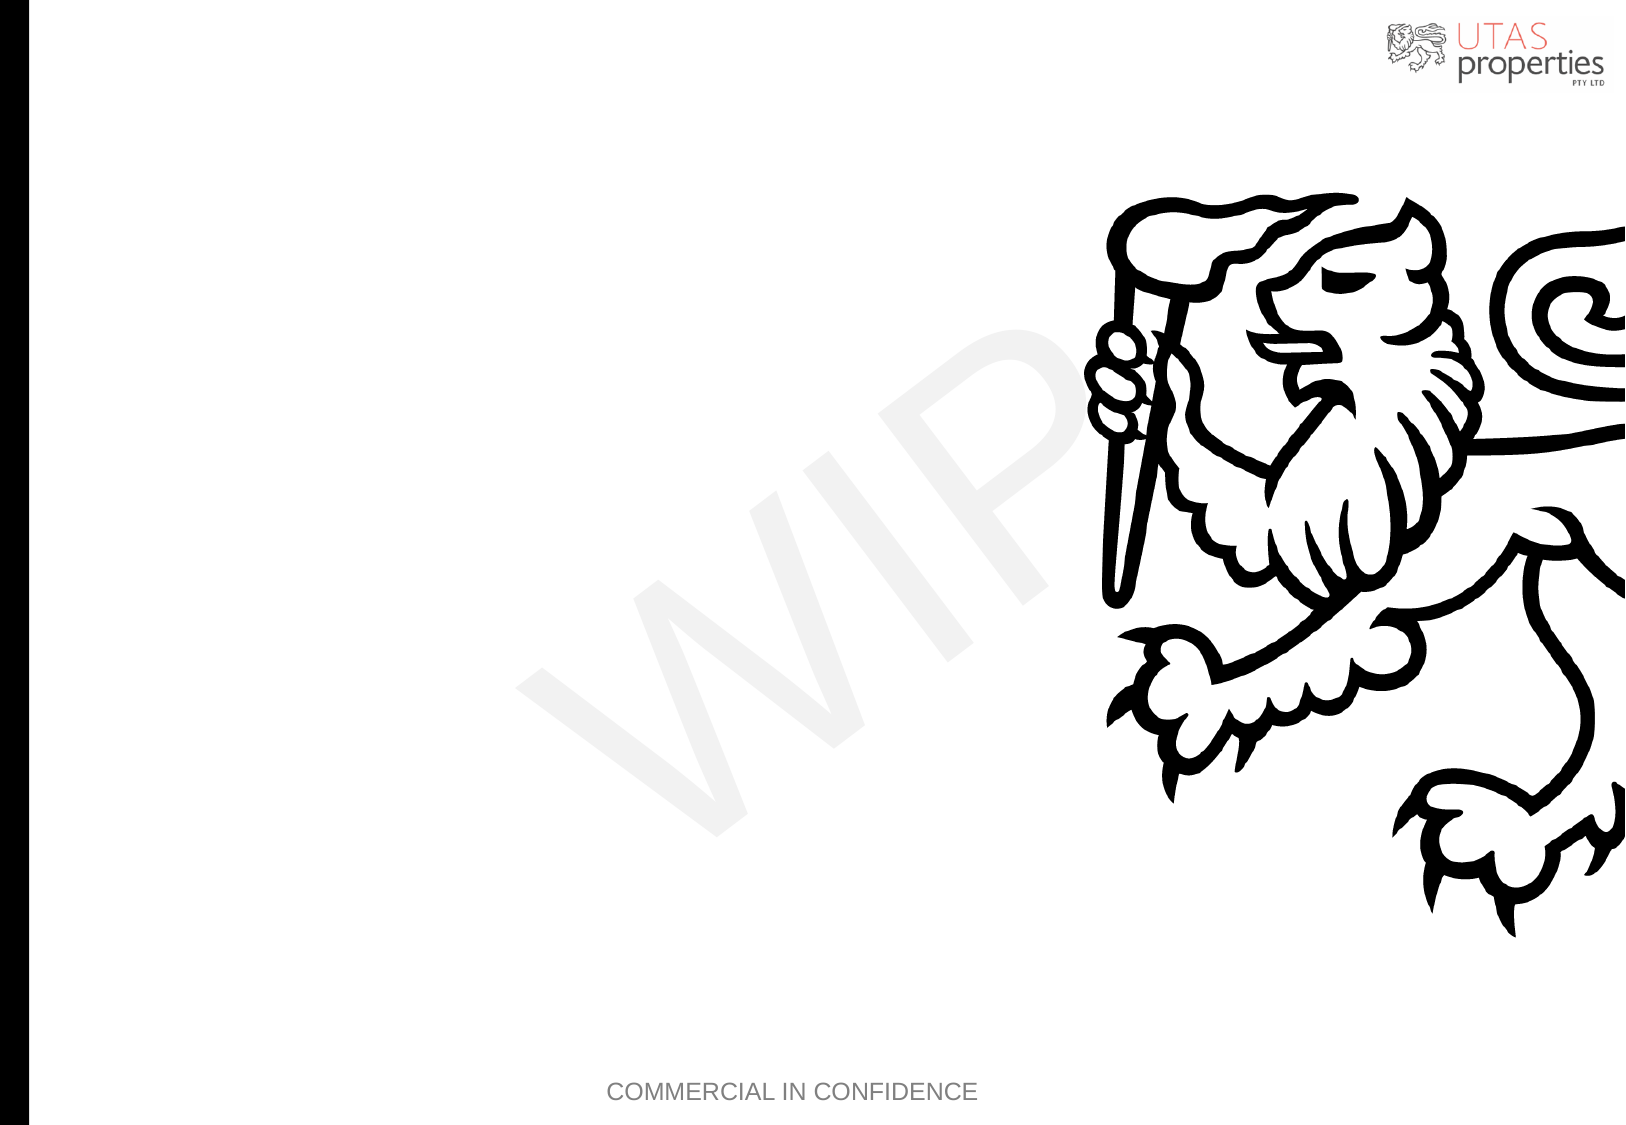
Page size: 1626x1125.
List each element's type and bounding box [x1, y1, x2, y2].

picture [993, 16, 1625, 1080]
